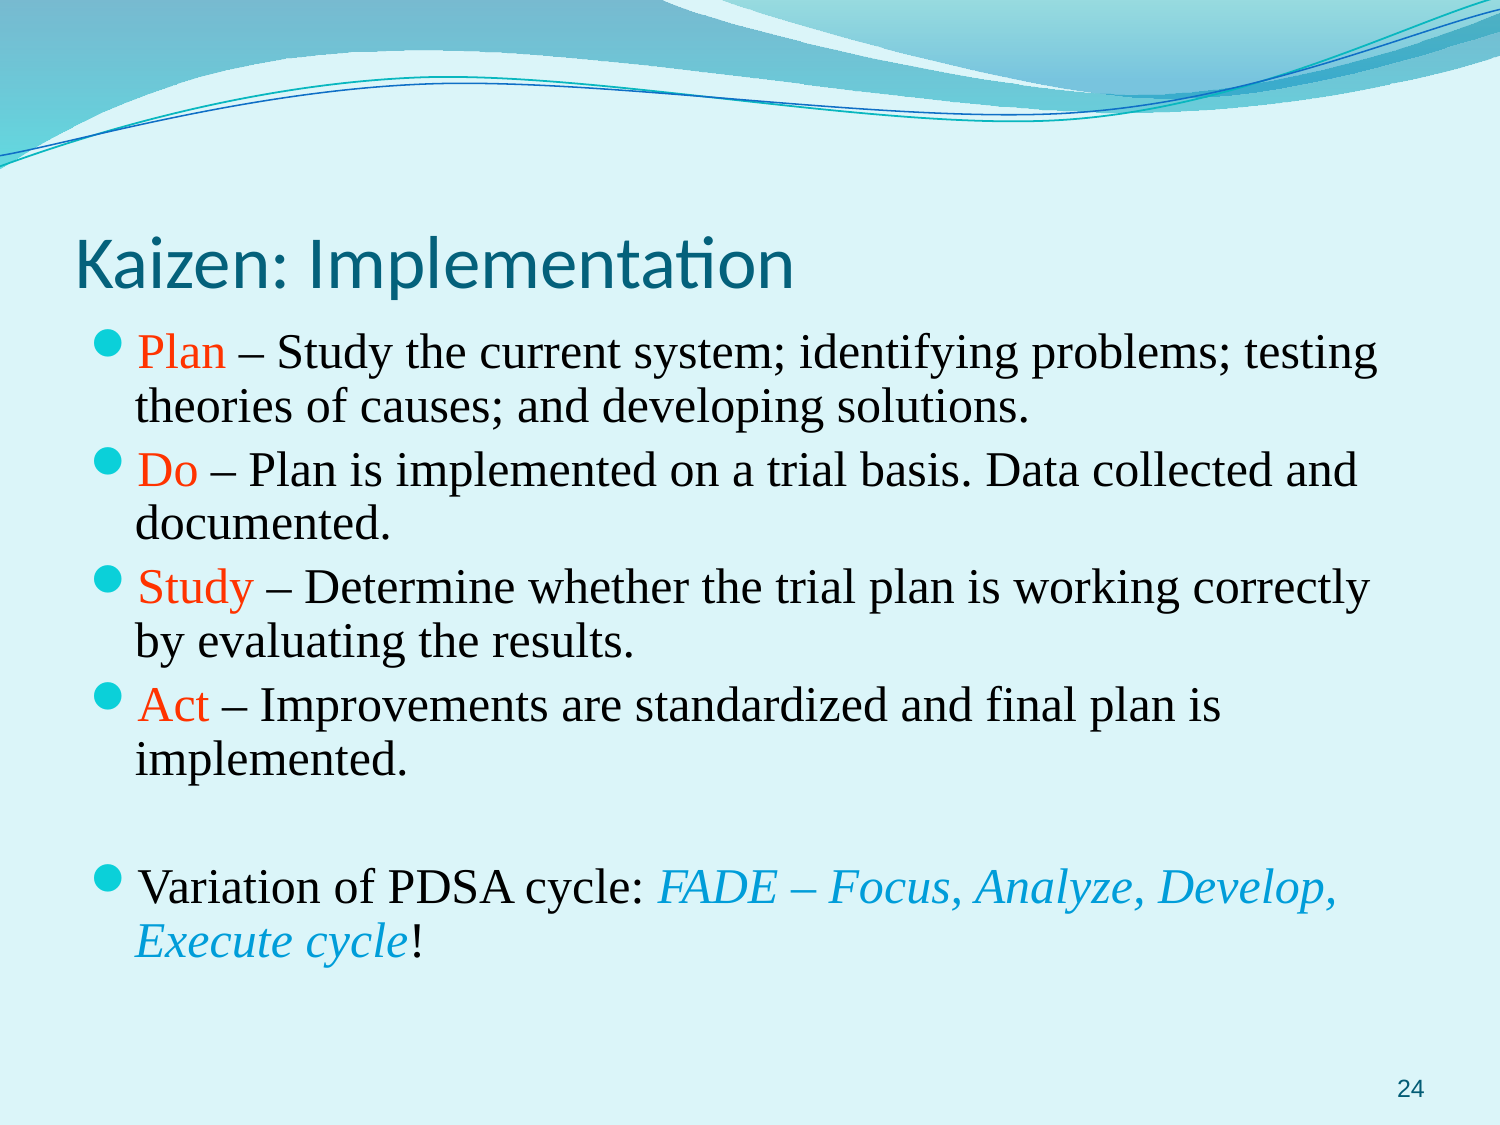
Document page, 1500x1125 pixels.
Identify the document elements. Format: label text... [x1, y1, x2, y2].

slide_number 24 [1299, 1042, 1425, 1103]
title Kaizen: Implementation [74, 115, 1426, 304]
list Plan – Study the current system; identifying problems; testing theories of causes; and developing solutions. Do – Plan is implemented on a trial basis. Data collected and documented. Study – Determine whether the trial plan is working correctly by evaluating the results. Act – Improvements are standardized and final plan is implemented. Variation of PDSA cycle: FADE – Focus, Analyze, Develop, Execute cycle! [74, 317, 1426, 1038]
